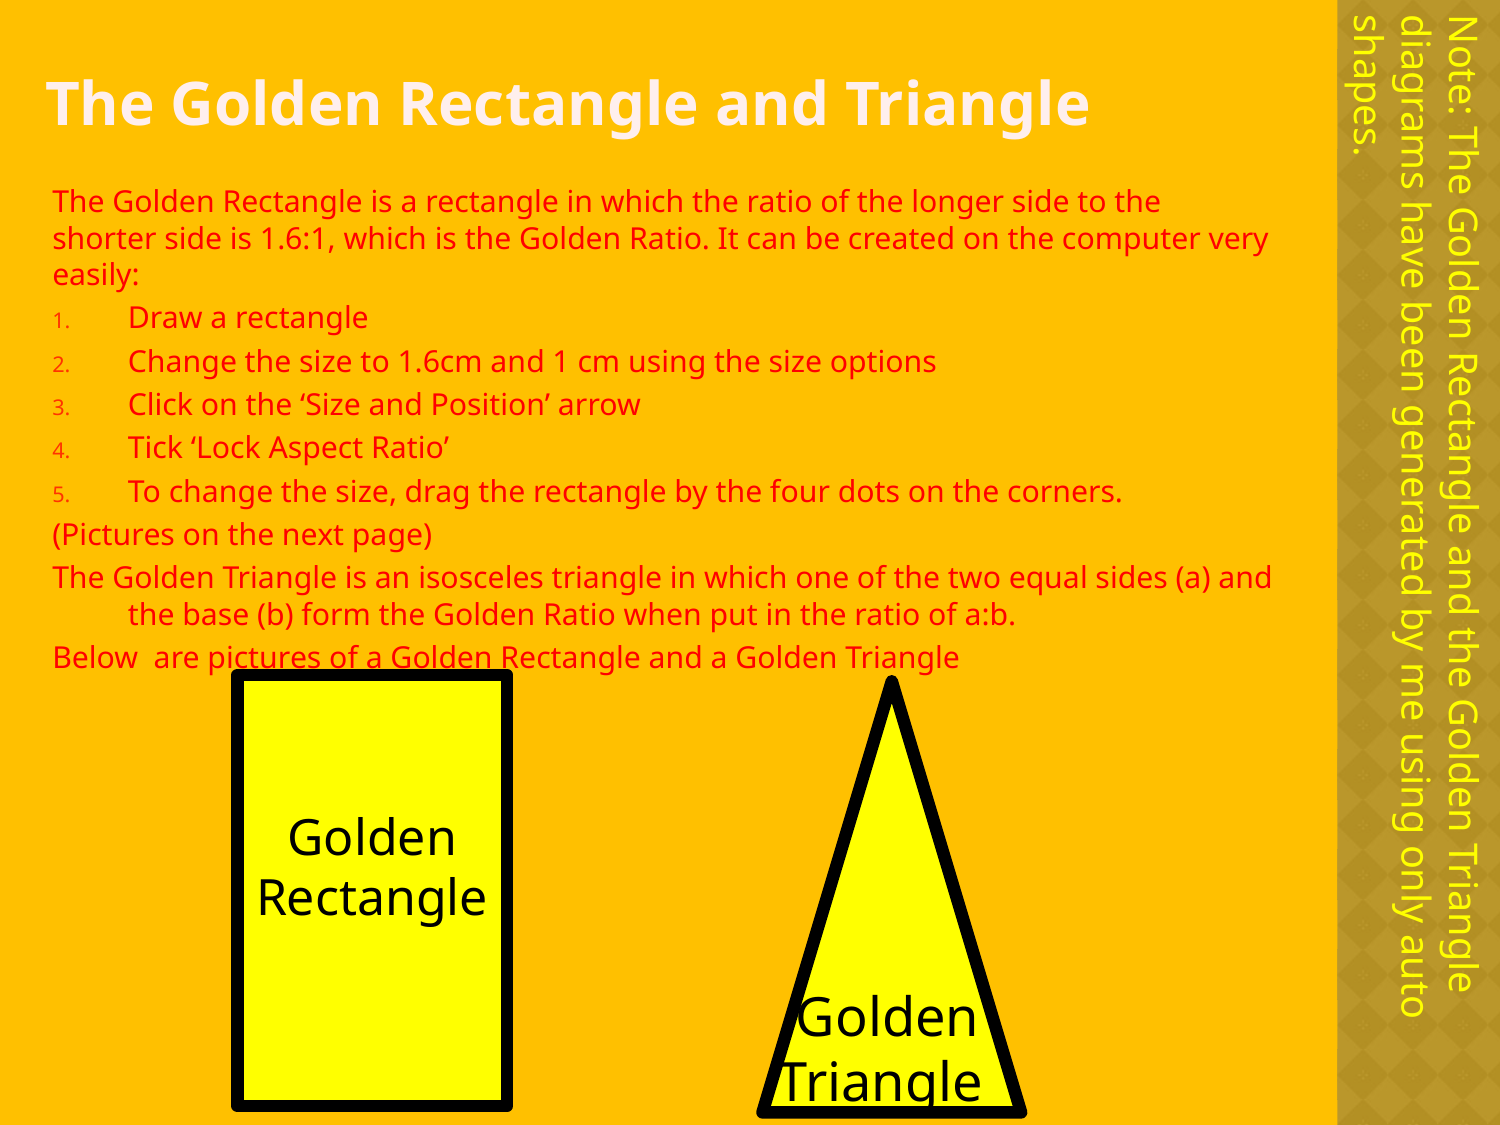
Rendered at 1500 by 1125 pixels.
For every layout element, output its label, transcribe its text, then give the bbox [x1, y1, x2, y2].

list The Golden Rectangle is a rectangle in which the ratio of the longer side to the shorter side is 1.6:1, which is the Golden Ratio. It can be created on the computer very easily: Draw a rectangle Change the size to 1.6cm and 1 cm using the size options Click on the ‘Size and Position’ arrow Tick ‘Lock Aspect Ratio’ To change the size, drag the rectangle by the four dots on the corners. (Pictures on the next page) The Golden Triangle is an isosceles triangle in which one of the two equal sides (a) and the base (b) form the Golden Ratio when put in the ratio of a:b. Below are pictures of a Golden Rectangle and a Golden Triangle [37, 174, 1288, 688]
text_box Golden Rectangle [234, 672, 510, 1109]
title The Golden Rectangle and Triangle [37, 24, 1337, 138]
text_box Golden Triangle [762, 974, 1013, 1120]
text_box [800, 678, 984, 974]
text_box Note: The Golden Rectangle and the Golden Triangle diagrams have been generated by me using only auto shapes. [1337, 0, 1497, 1125]
text_box [1013, 1073, 1025, 1116]
